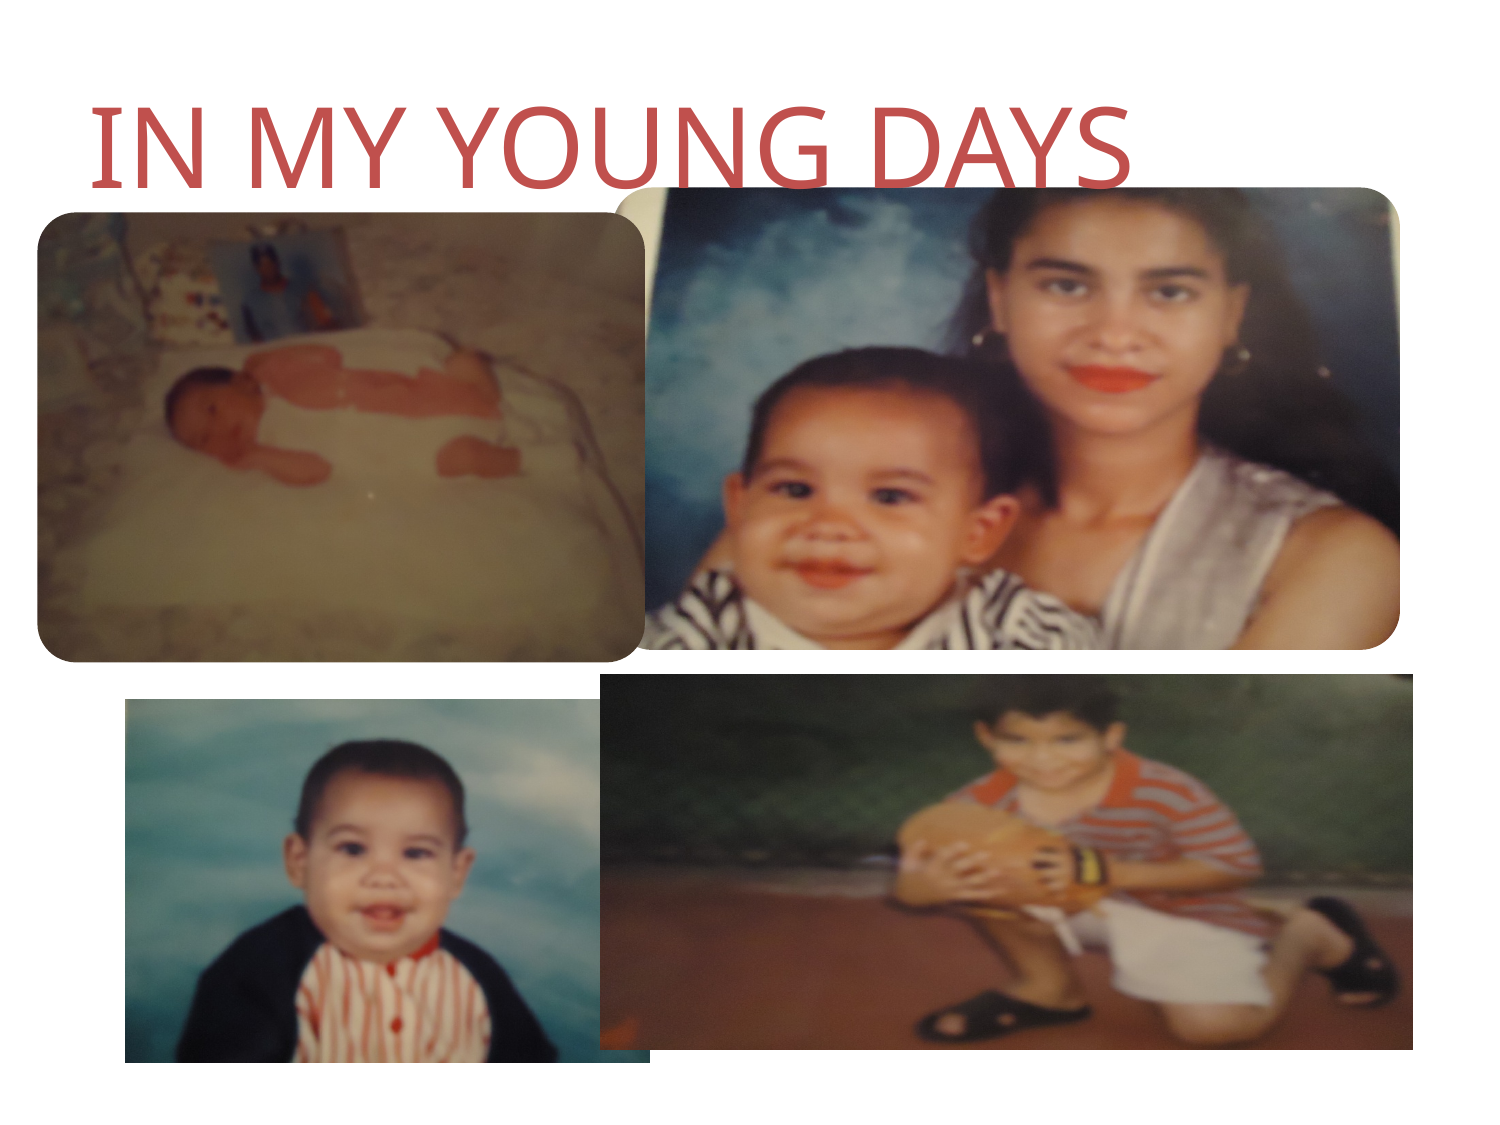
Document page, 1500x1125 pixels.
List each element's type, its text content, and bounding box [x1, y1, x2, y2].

picture [612, 187, 1401, 651]
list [37, 212, 646, 663]
title IN MY YOUNG DAYS [0, 50, 1288, 238]
picture [124, 674, 1413, 1063]
